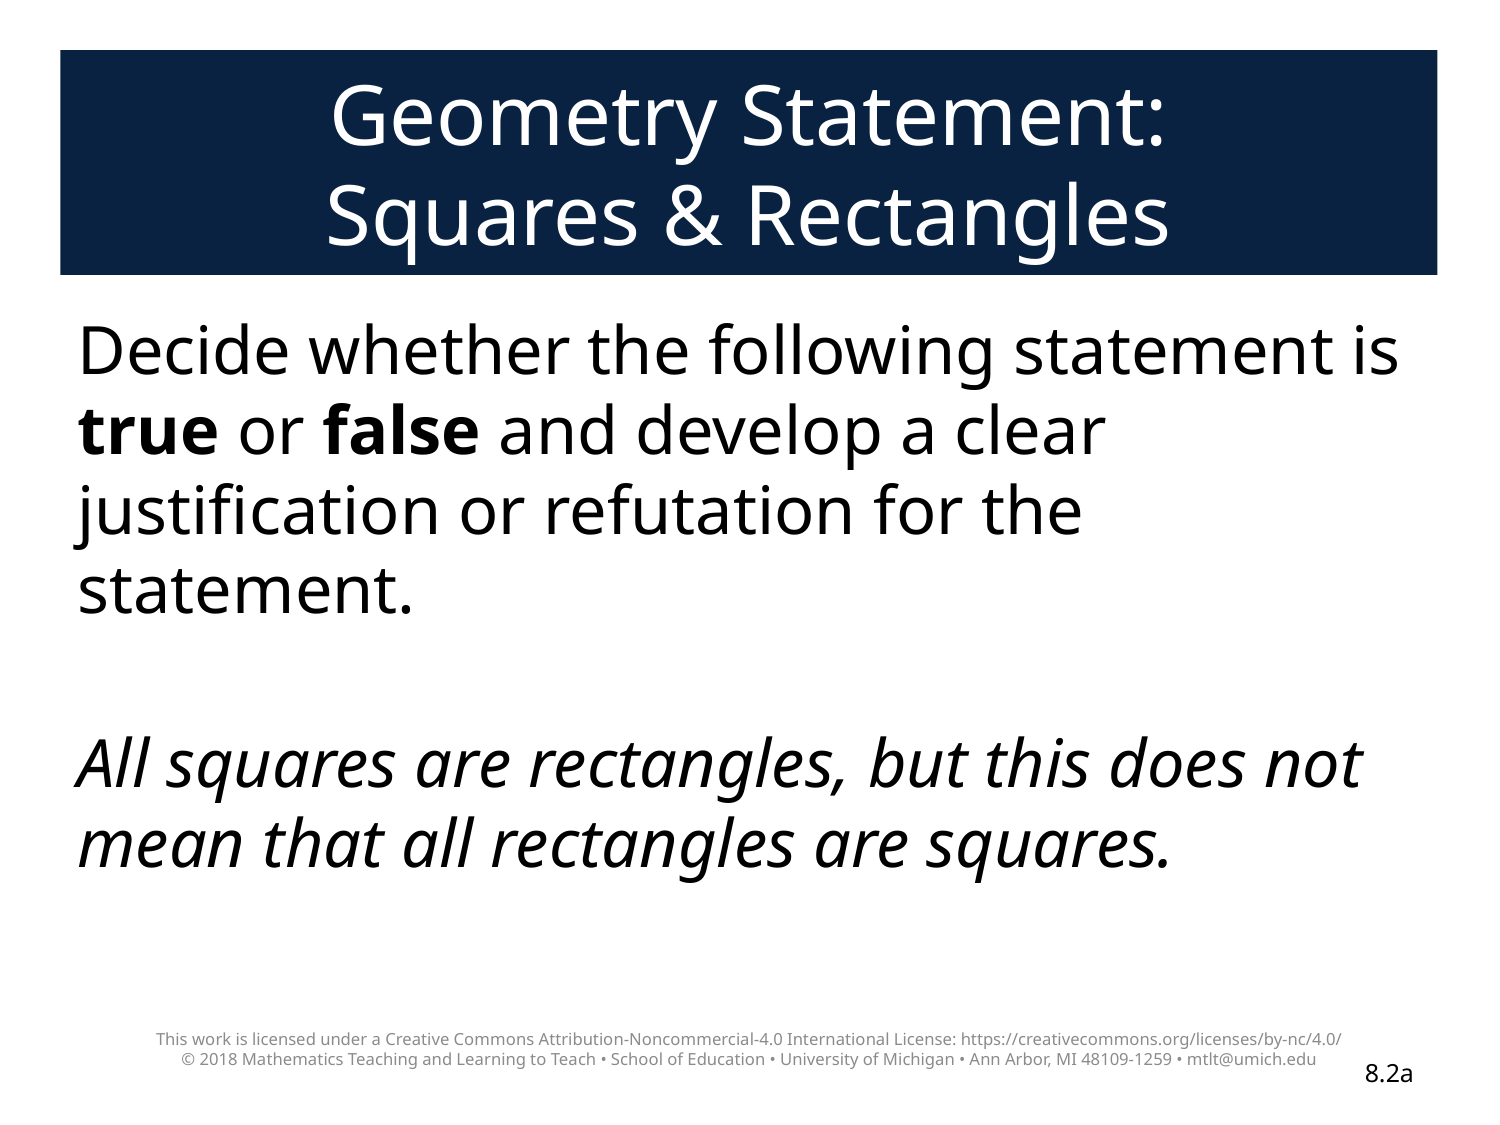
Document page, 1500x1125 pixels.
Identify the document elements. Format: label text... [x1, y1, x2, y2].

text_box 8.2a [1349, 1050, 1429, 1095]
list Decide whether the following statement is true or false and develop a clear justification or refutation for the statement. All squares are rectangles, but this does not mean that all rectangles are squares. [62, 299, 1438, 1005]
footer This work is licensed under a Creative Commons Attribution-Noncommercial-4.0 International License: https://creativecommons.org/licenses/by-nc/4.0/ © 2018 Mathematics Teaching and Learning to Teach • School of Education • University of Michigan • Ann Arbor, MI 48109-1259 • mtlt@umich.edu [62, 1009, 1438, 1088]
title Geometry Statement: Squares & Rectangles [60, 50, 1438, 275]
